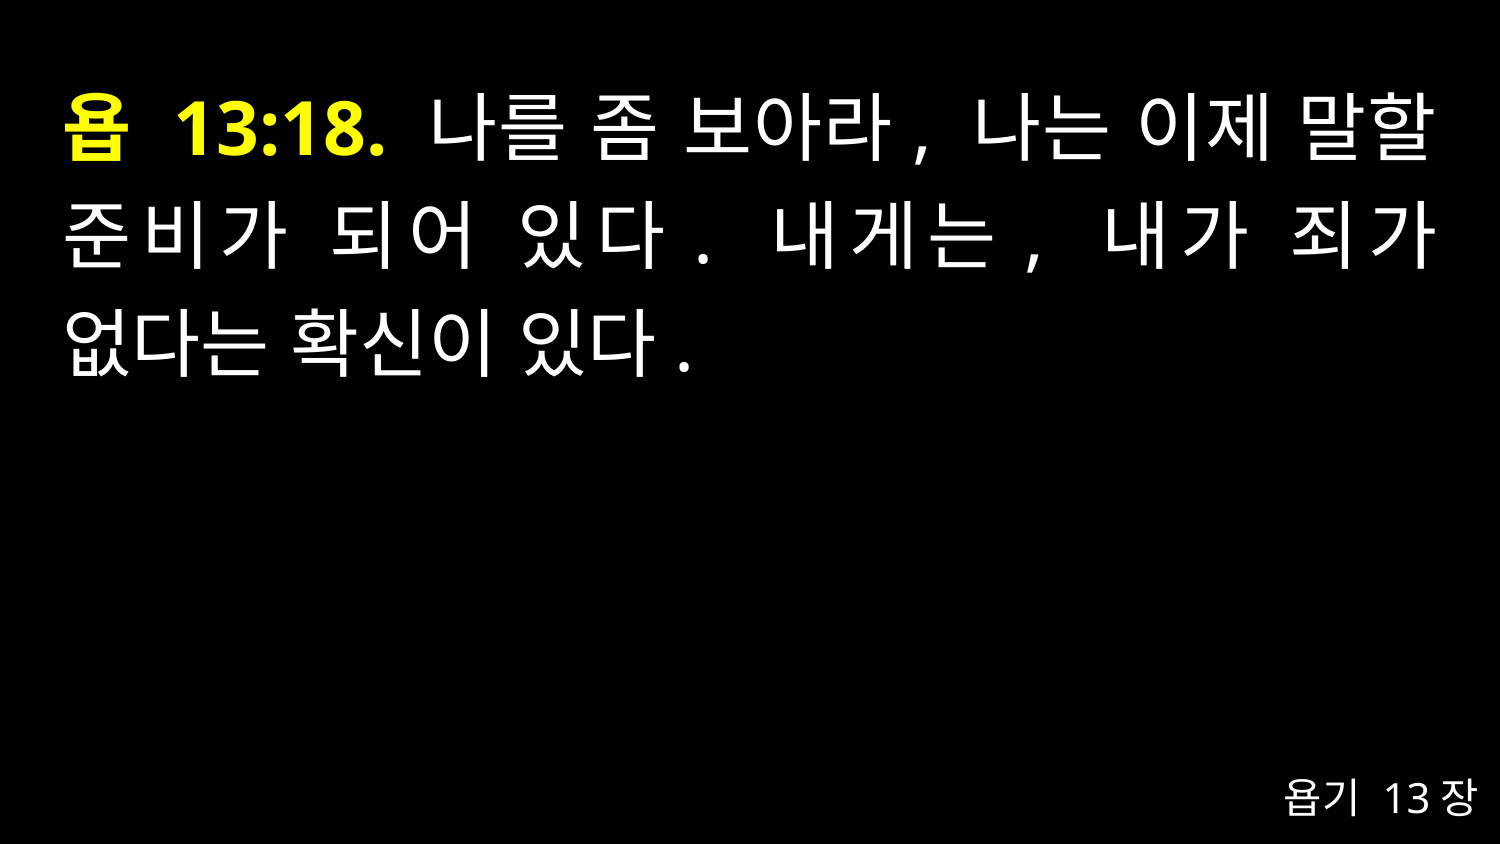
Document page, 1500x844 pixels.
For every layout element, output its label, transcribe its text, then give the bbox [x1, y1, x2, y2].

subtitle 욥기 13장 [916, 770, 1500, 844]
title 욥 13:18. 나를 좀 보아라, 나는 이제 말할 준비가 되어 있다. 내게는, 내가 죄가 없다는 확신이 있다. [0, 0, 1500, 844]
